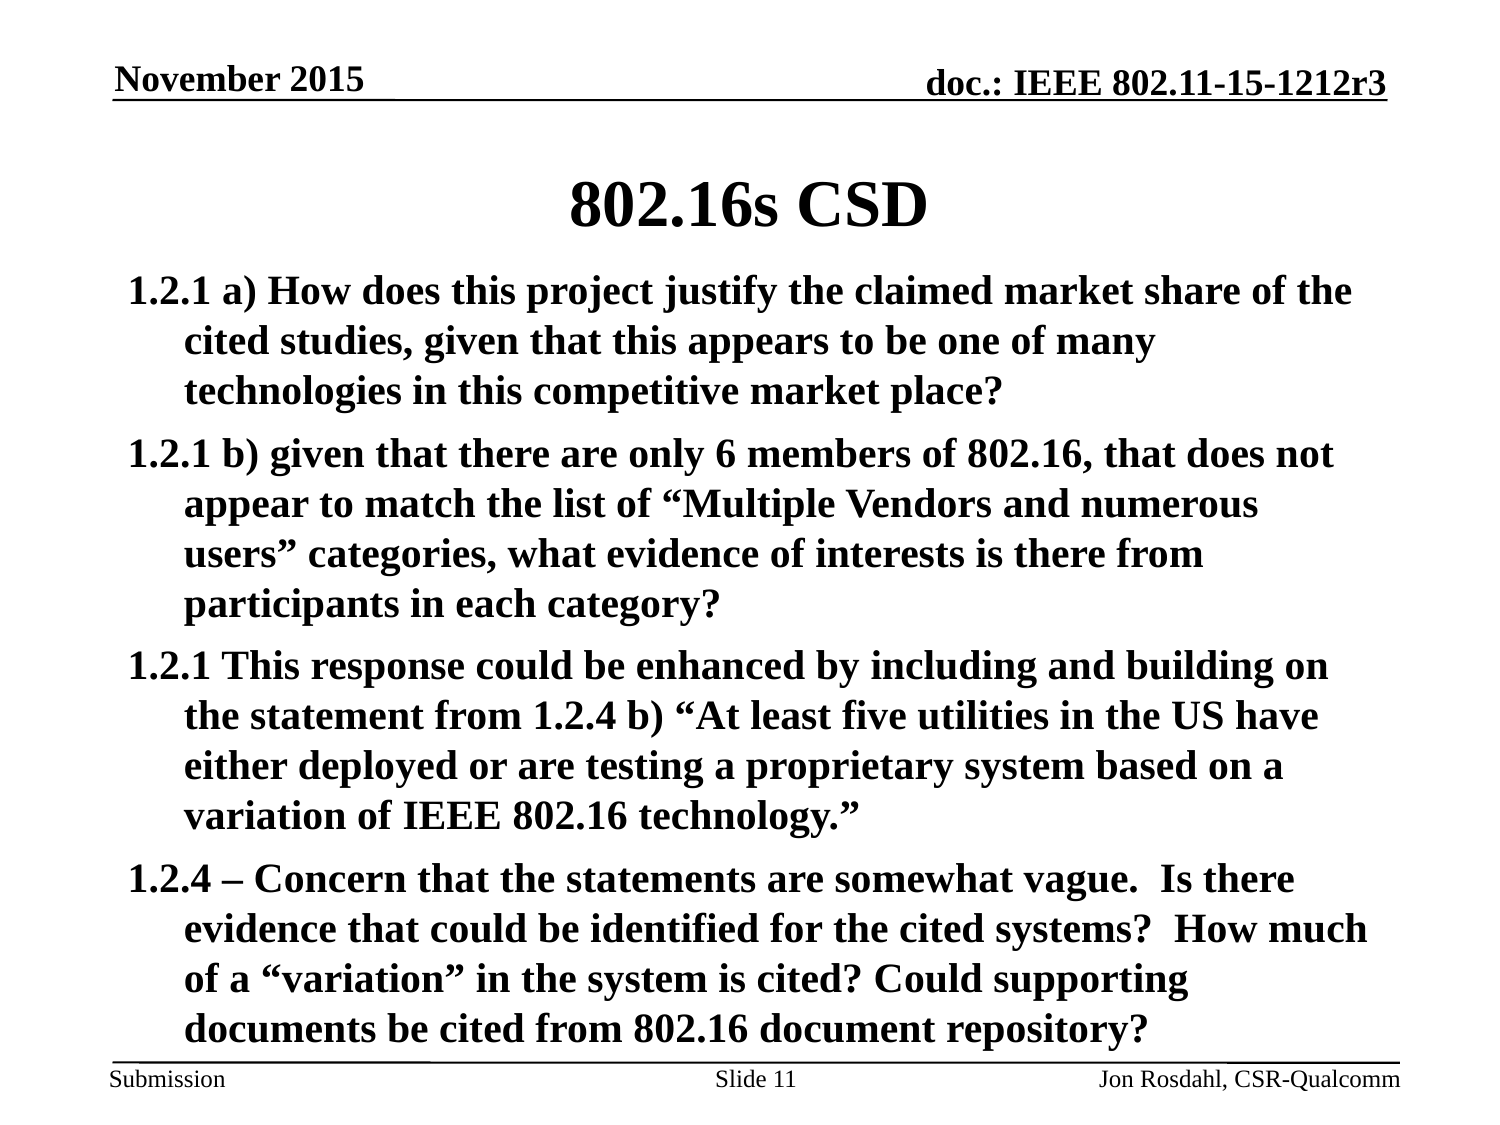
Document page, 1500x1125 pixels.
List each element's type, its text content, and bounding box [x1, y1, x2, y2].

list 1.2.1 a) How does this project justify the claimed market share of the cited studies, given that this appears to be one of many technologies in this competitive market place? 1.2.1 b) given that there are only 6 members of 802.16, that does not appear to match the list of “Multiple Vendors and numerous users” categories, what evidence of interests is there from participants in each category? 1.2.1 This response could be enhanced by including and building on the statement from 1.2.4 b) “At least five utilities in the US have either deployed or are testing a proprietary system based on a variation of IEEE 802.16 technology.” 1.2.4 – Concern that the statements are somewhat vague. Is there evidence that could be identified for the cited systems? How much of a “variation” in the system is cited? Could supporting documents be cited from 802.16 document repository? [112, 255, 1388, 1063]
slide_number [114, 54, 423, 100]
slide_number Slide 11 [712, 1061, 800, 1123]
footer Jon Rosdahl, CSR-Qualcomm [878, 1061, 1402, 1093]
title 802.16s CSD [112, 112, 1388, 255]
